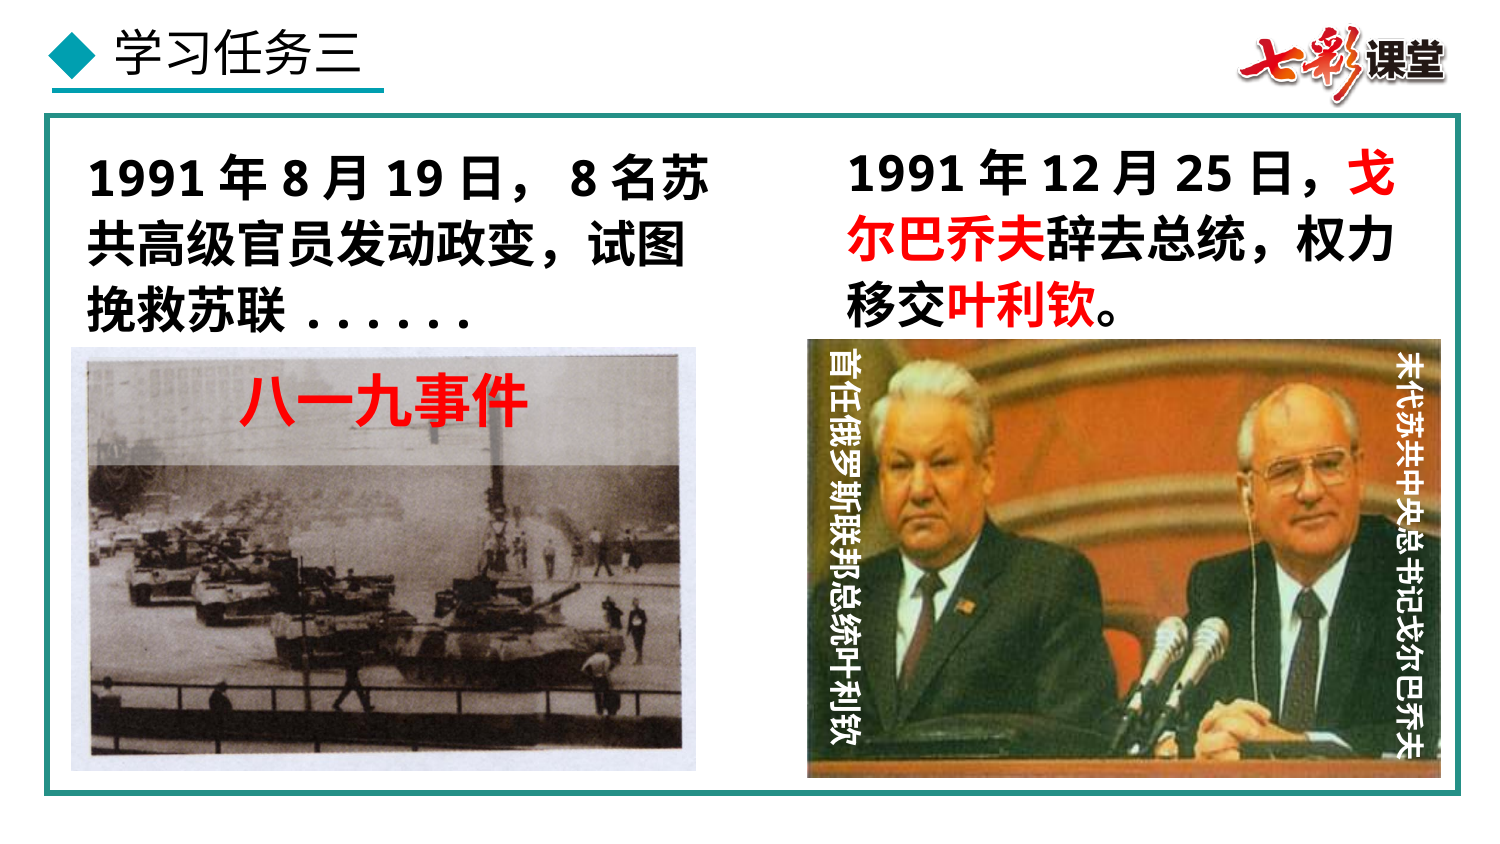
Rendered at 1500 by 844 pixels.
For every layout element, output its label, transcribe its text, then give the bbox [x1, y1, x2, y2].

picture [71, 346, 697, 771]
picture [807, 339, 1442, 778]
text_box 1991年12月25日，戈尔巴乔夫辞去总统，权力移交叶利钦。 [831, 128, 1433, 339]
text_box 1991年8月19日，8名苏共高级官员发动政变，试图挽救苏联...... [71, 132, 735, 346]
picture [1234, 20, 1451, 108]
text_box [46, 114, 1459, 794]
